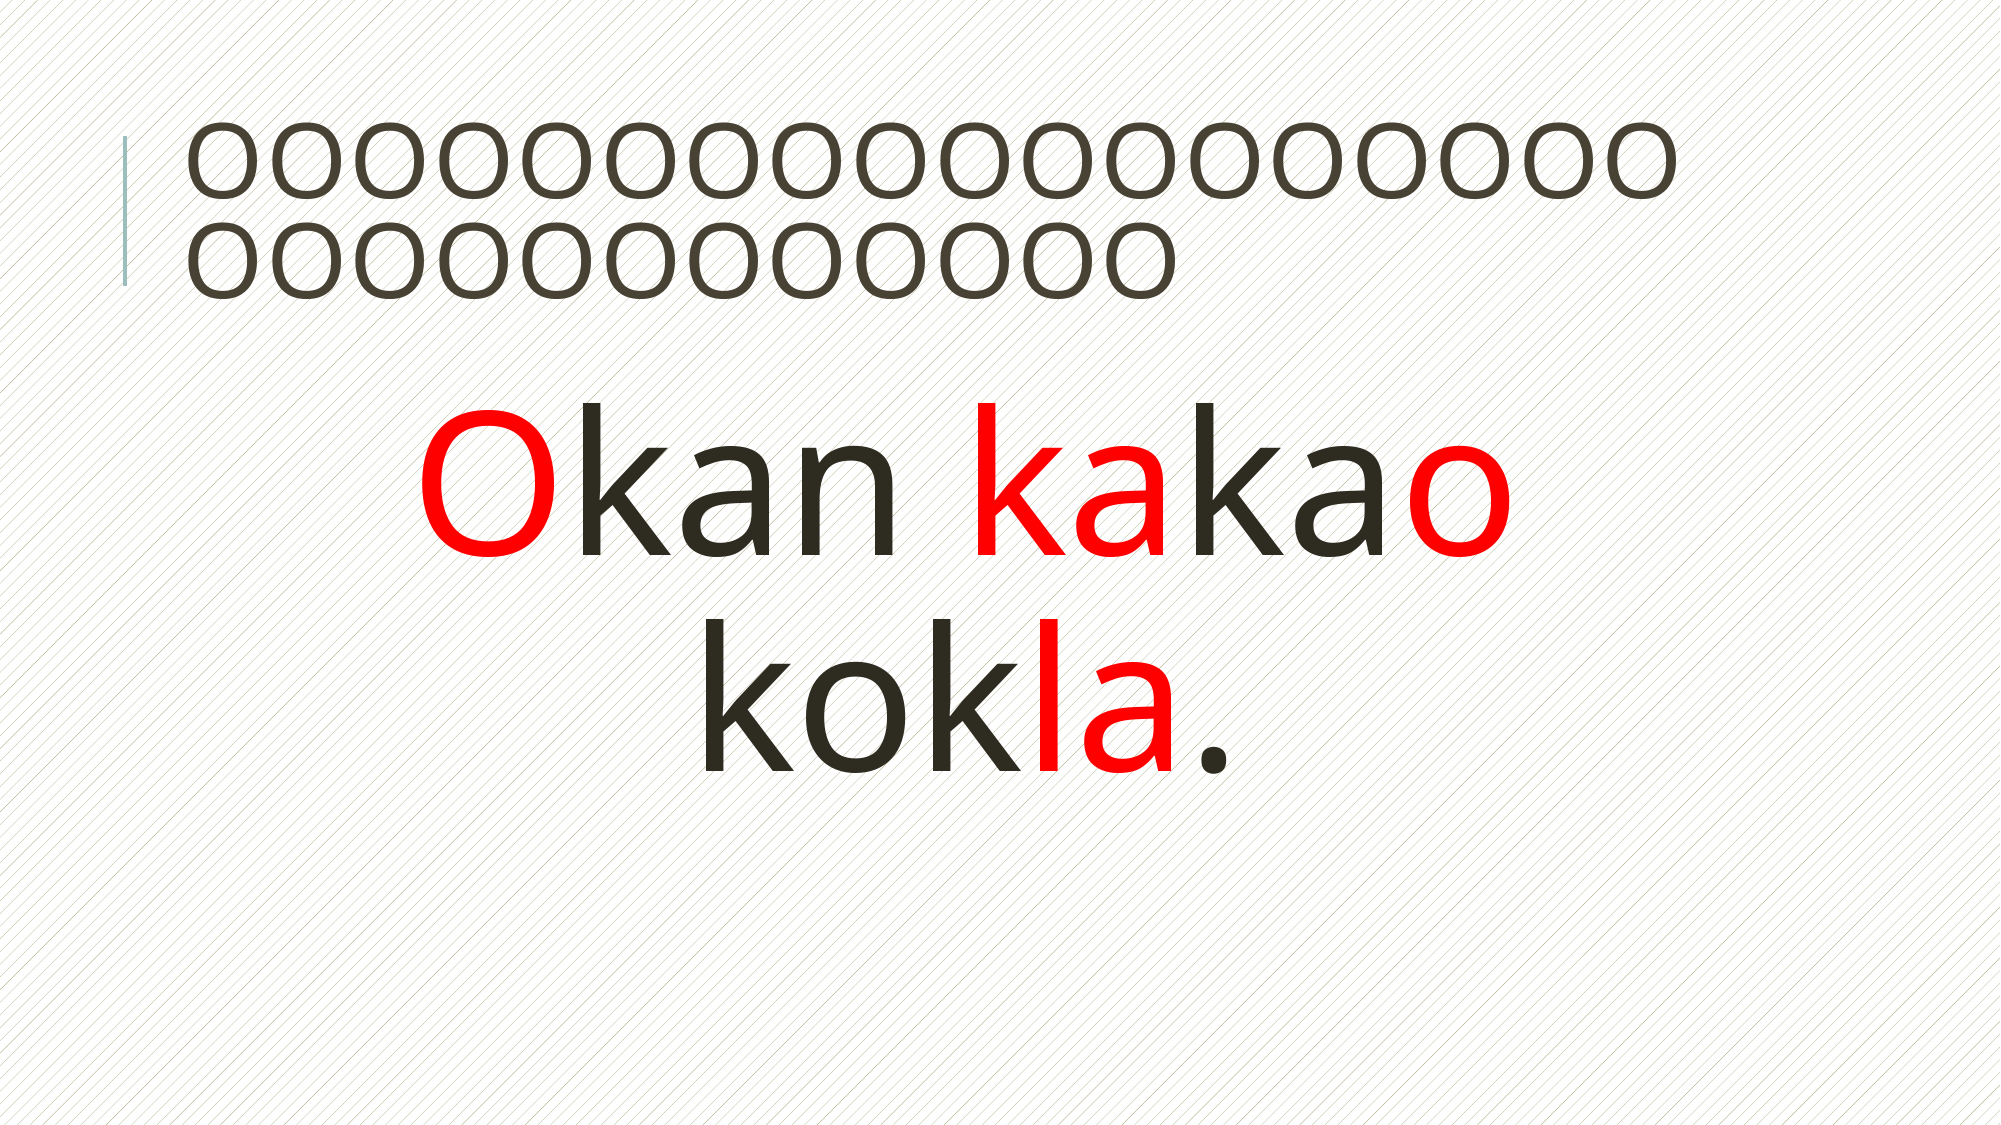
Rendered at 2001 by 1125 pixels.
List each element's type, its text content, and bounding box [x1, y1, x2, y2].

title oooooooooooooooooooooooooooooo [168, 96, 1763, 342]
list Okan kakao kokla. [168, 375, 1763, 1035]
